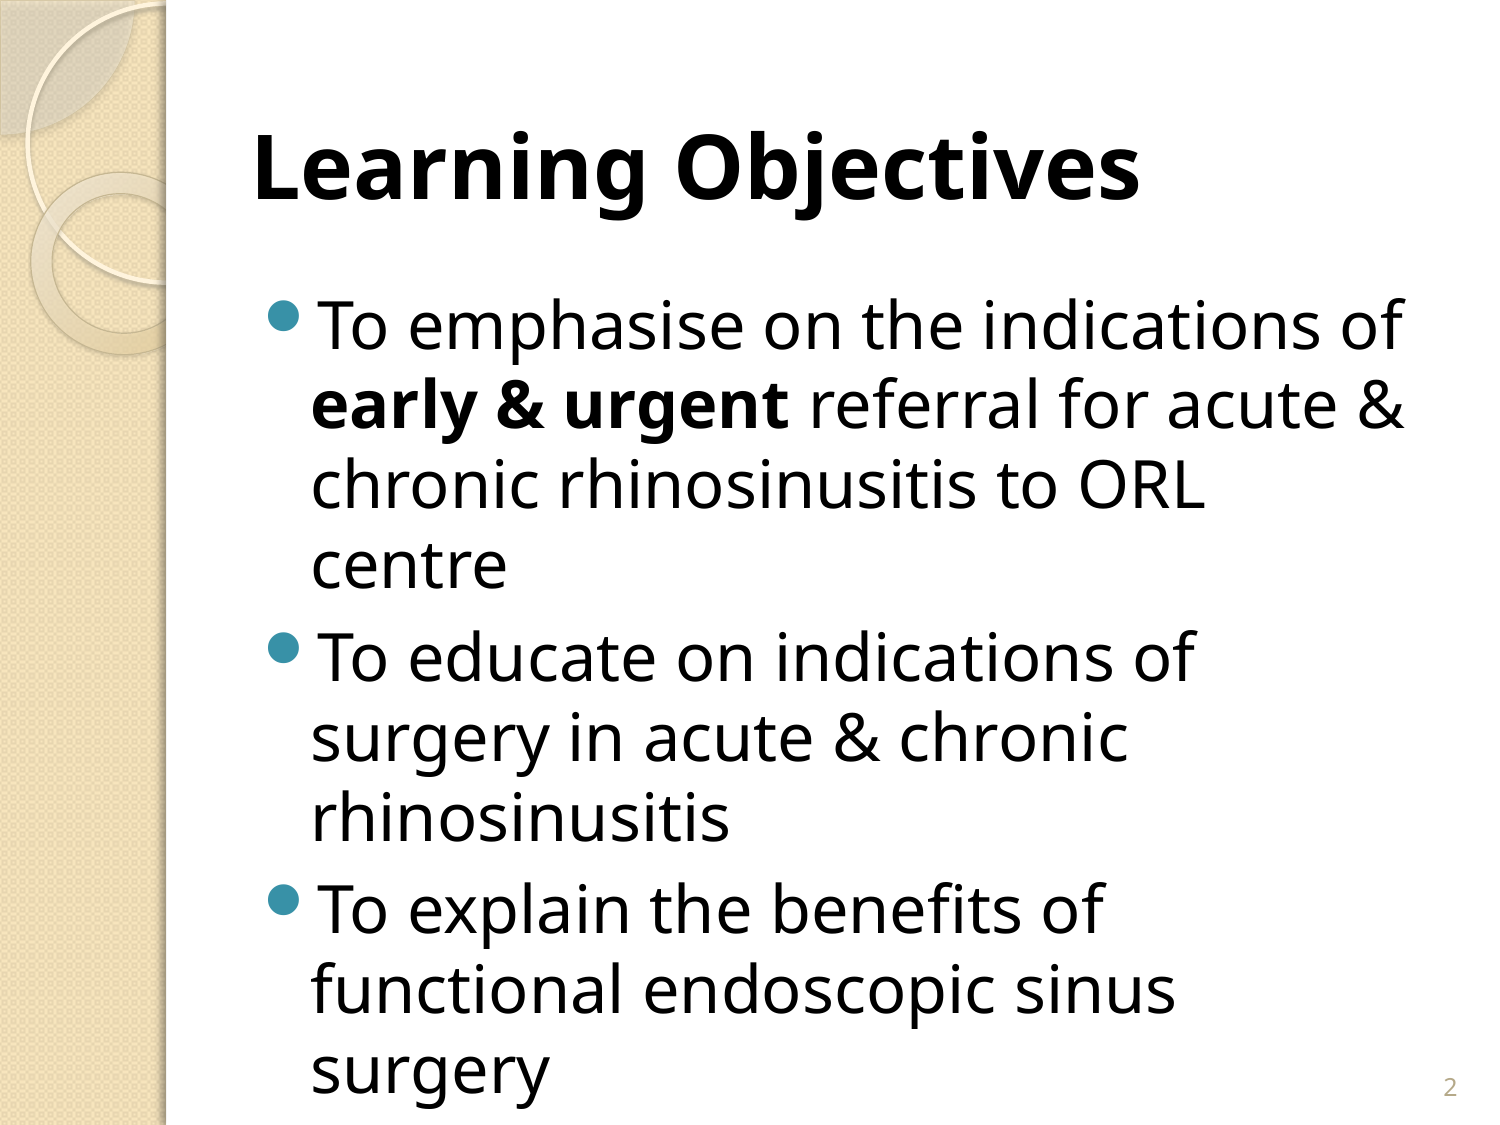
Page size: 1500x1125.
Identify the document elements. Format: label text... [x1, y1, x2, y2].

list To emphasise on the indications of early & urgent referral for acute & chronic rhinosinusitis to ORL centre To educate on indications of surgery in acute & chronic rhinosinusitis To explain the benefits of functional endoscopic sinus surgery [235, 275, 1425, 1063]
title Learning Objectives [235, 70, 1466, 258]
slide_number 2 [1413, 1034, 1488, 1113]
